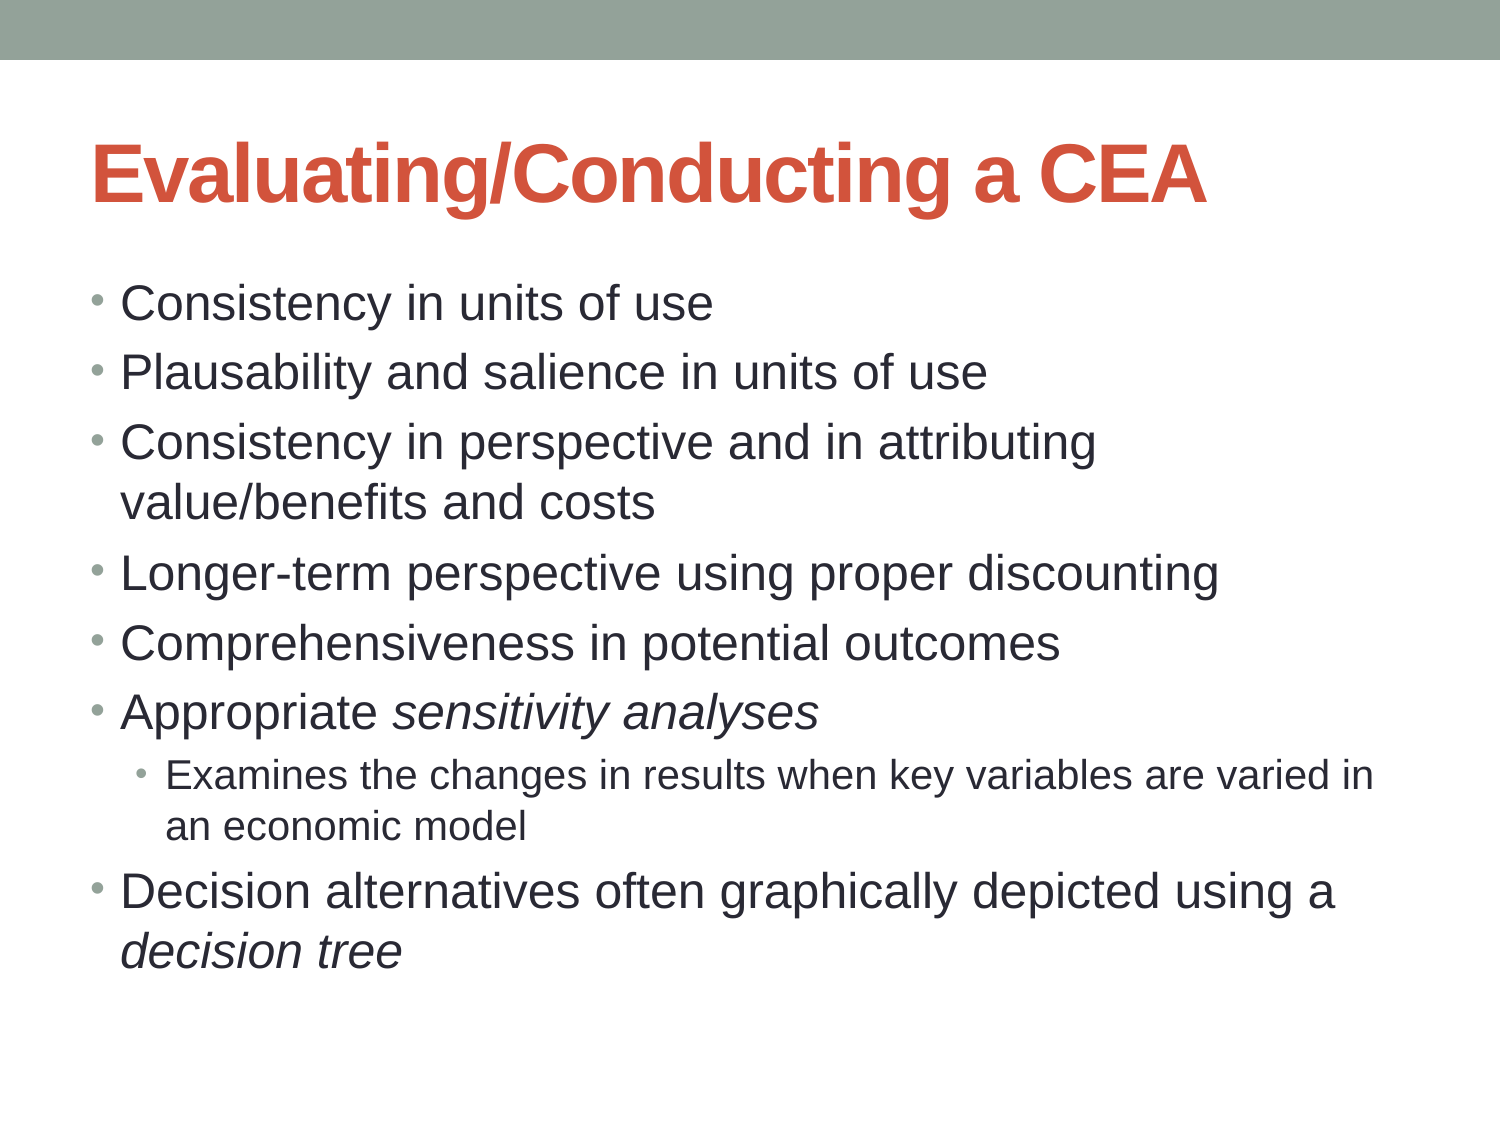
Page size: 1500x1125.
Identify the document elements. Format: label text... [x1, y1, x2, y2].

title Evaluating/Conducting a CEA [75, 87, 1425, 250]
list Consistency in units of use Plausability and salience in units of use Consistency in perspective and in attributing value/benefits and costs Longer-term perspective using proper discounting Comprehensiveness in potential outcomes Appropriate sensitivity analyses Examines the changes in results when key variables are varied in an economic model Decision alternatives often graphically depicted using a decision tree [75, 262, 1425, 1063]
